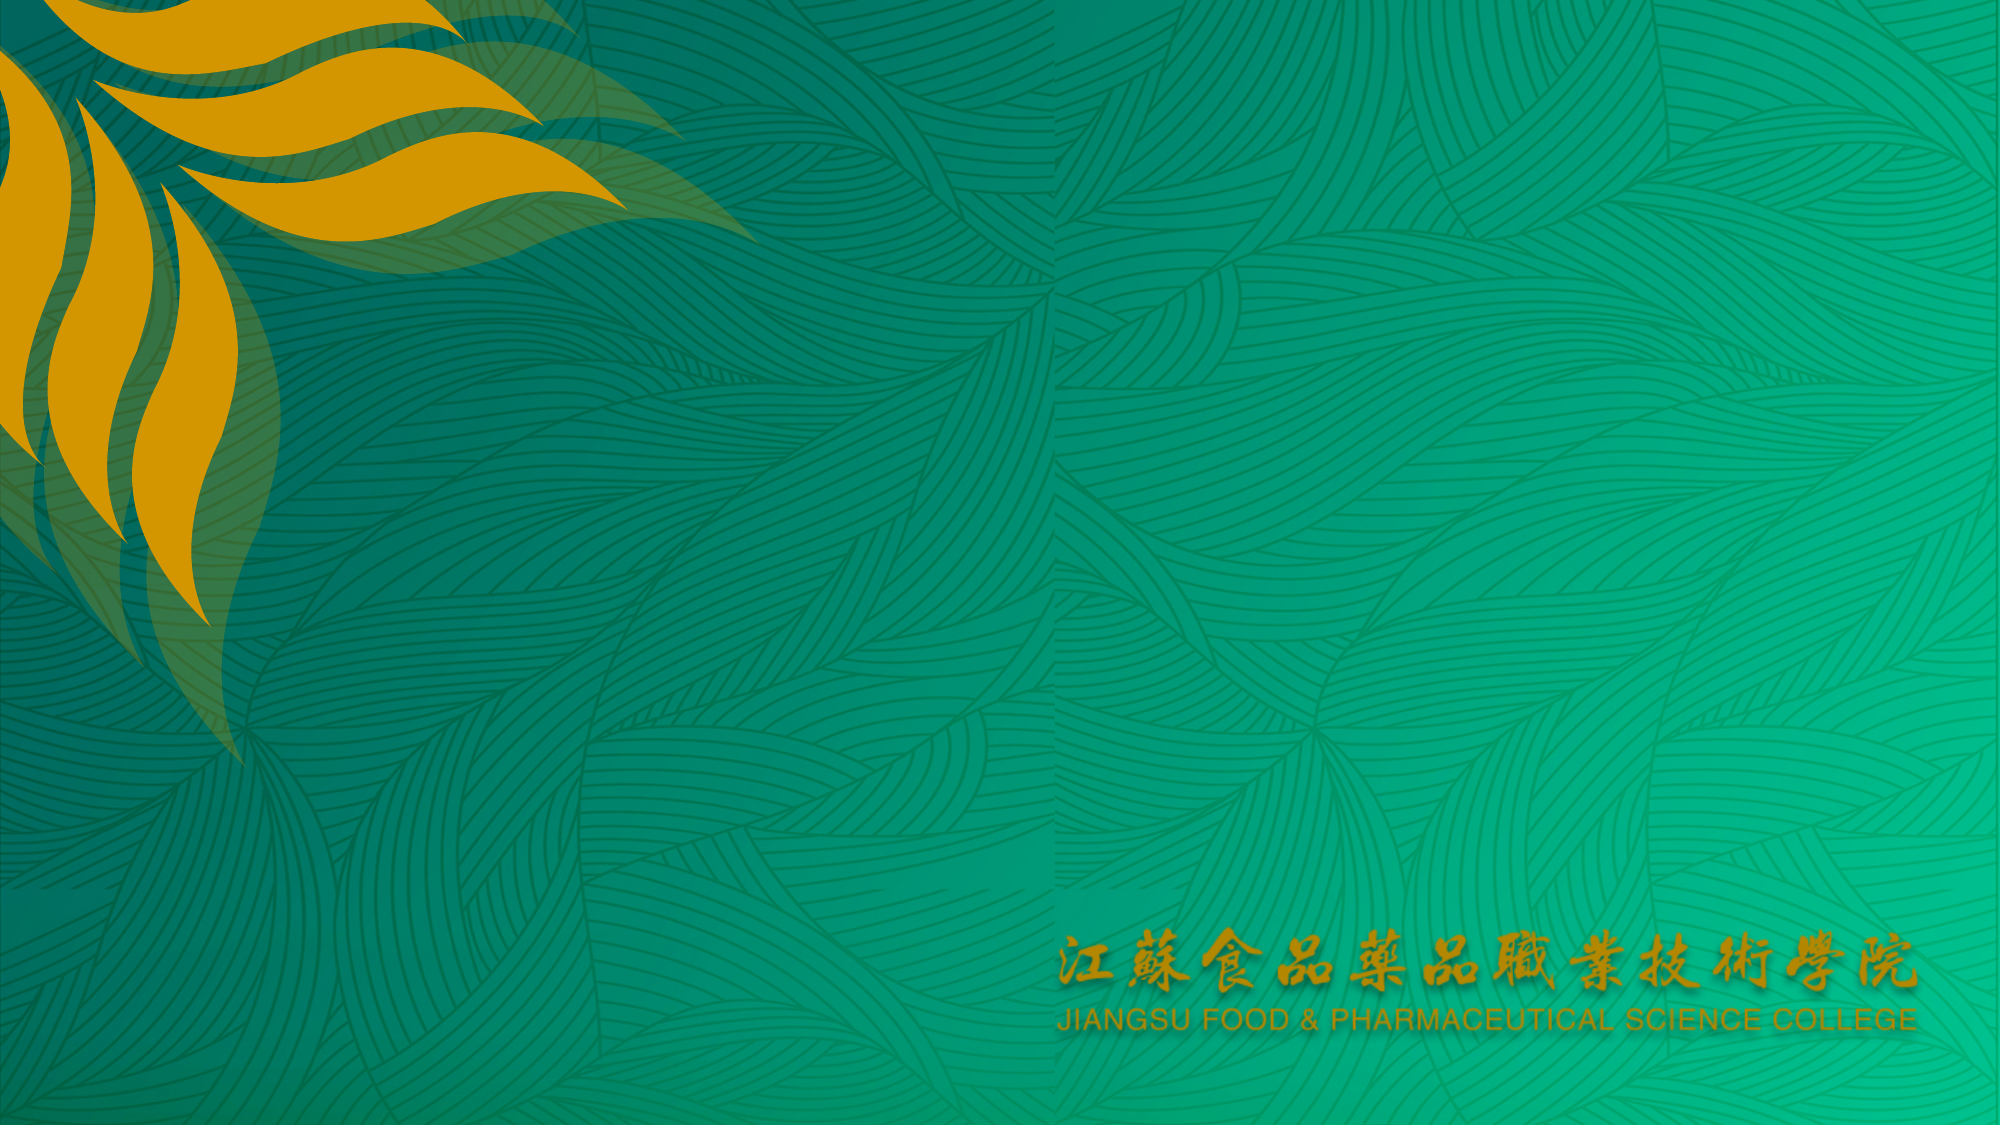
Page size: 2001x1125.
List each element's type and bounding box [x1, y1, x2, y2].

picture [0, 0, 2000, 1125]
text_box [0, 0, 644, 615]
